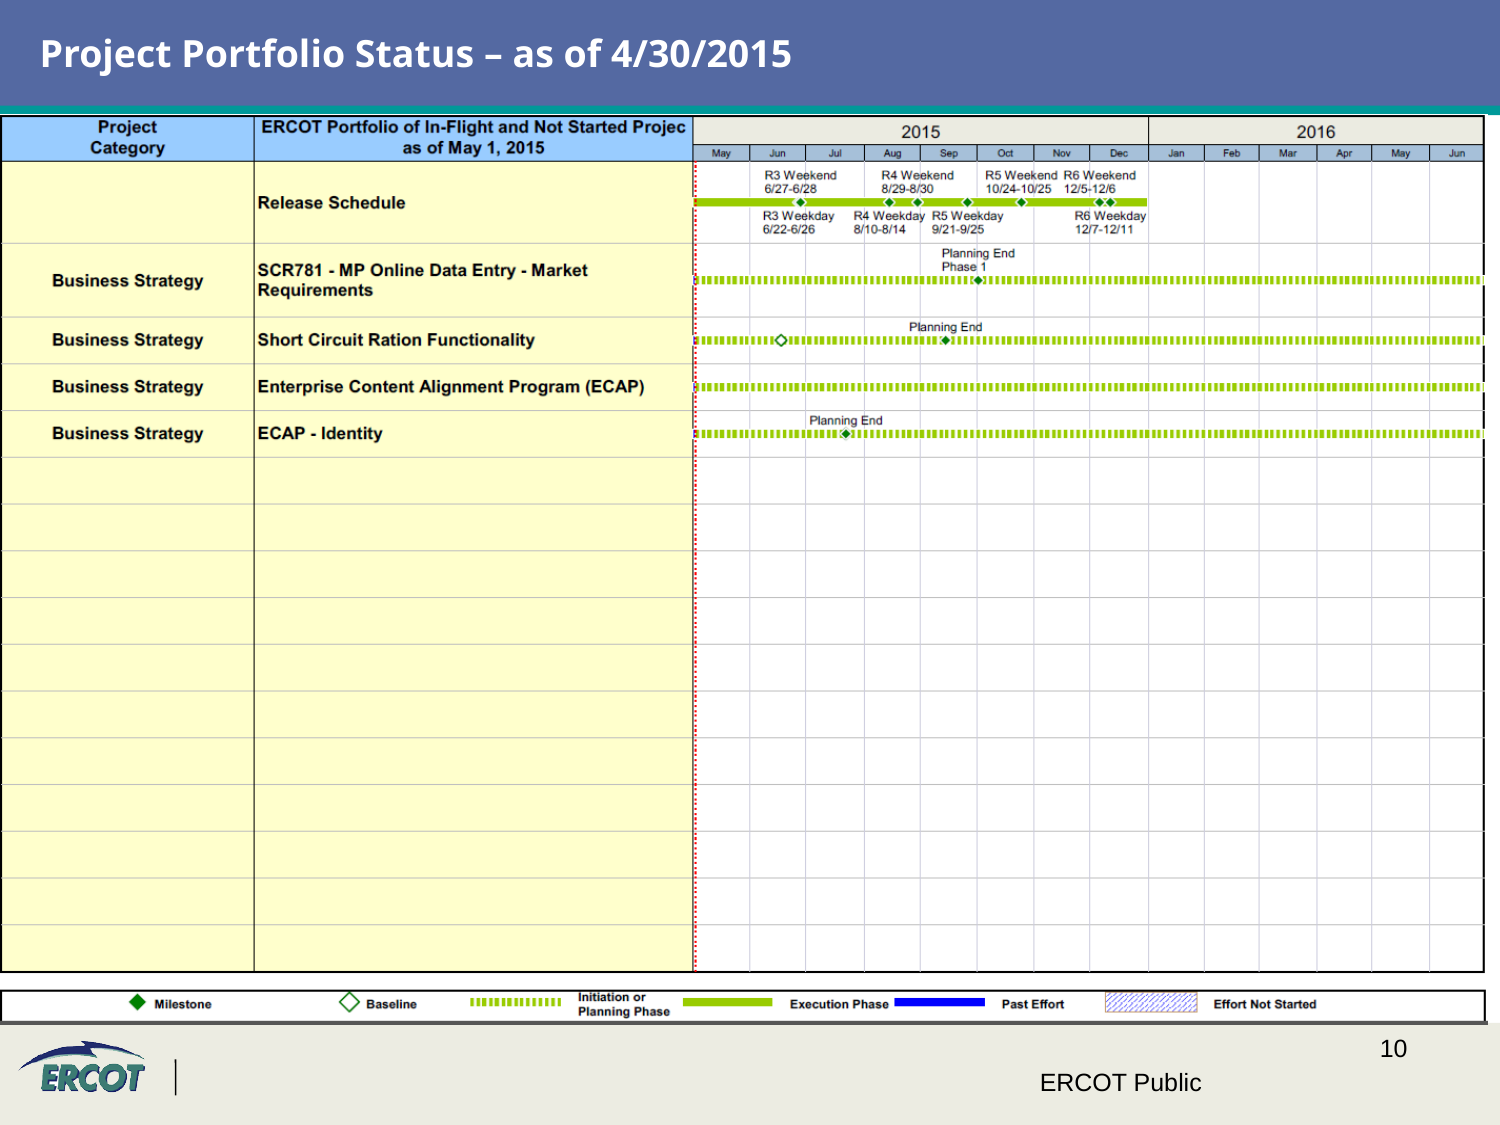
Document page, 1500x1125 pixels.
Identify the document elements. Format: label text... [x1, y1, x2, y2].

picture [10, 1031, 151, 1111]
footer ERCOT Public [1025, 1059, 1438, 1125]
picture [0, 114, 1488, 1026]
text_box Project Portfolio Status – as of 4/30/2015 [24, 30, 1163, 106]
text_box [24, 22, 1450, 85]
